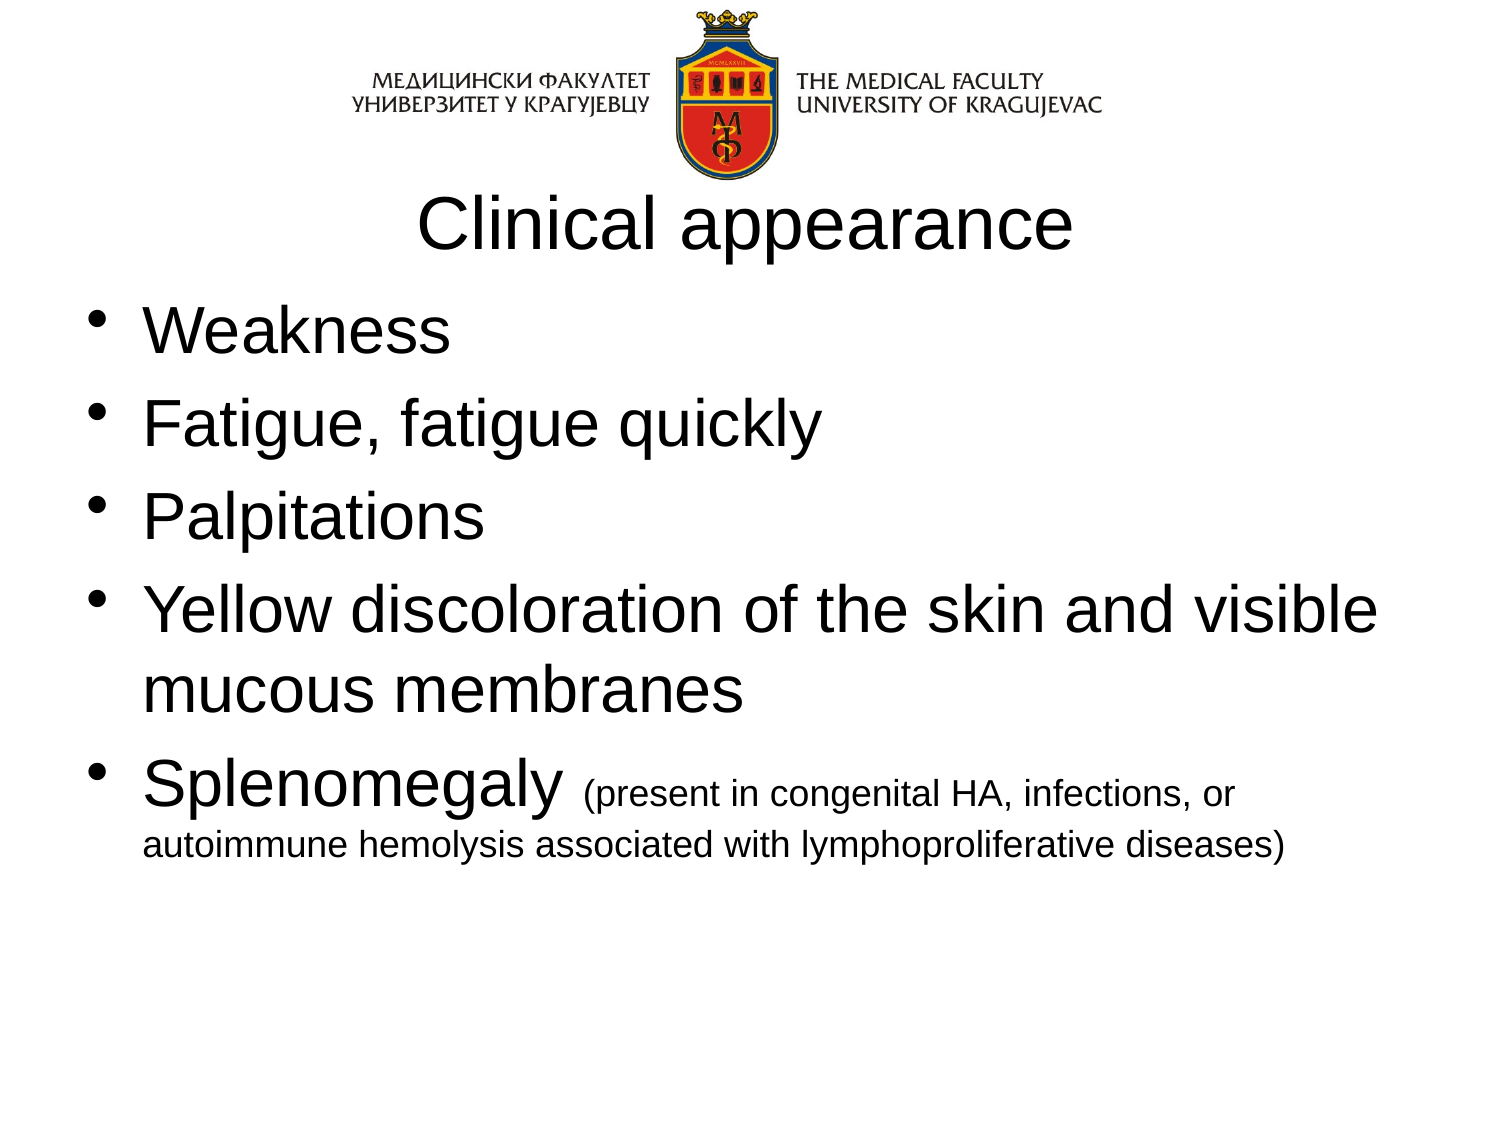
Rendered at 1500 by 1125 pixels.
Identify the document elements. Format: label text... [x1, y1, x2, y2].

list Weakness Fatigue, fatigue quickly Palpitations Yellow discoloration of the skin and visible mucous membranes Splenomegaly (present in congenital HA, infections, or autoimmune hemolysis associated with lymphoproliferative diseases) [71, 278, 1422, 1071]
title Clinical appearance [71, 172, 1422, 266]
picture [328, 0, 1125, 172]
